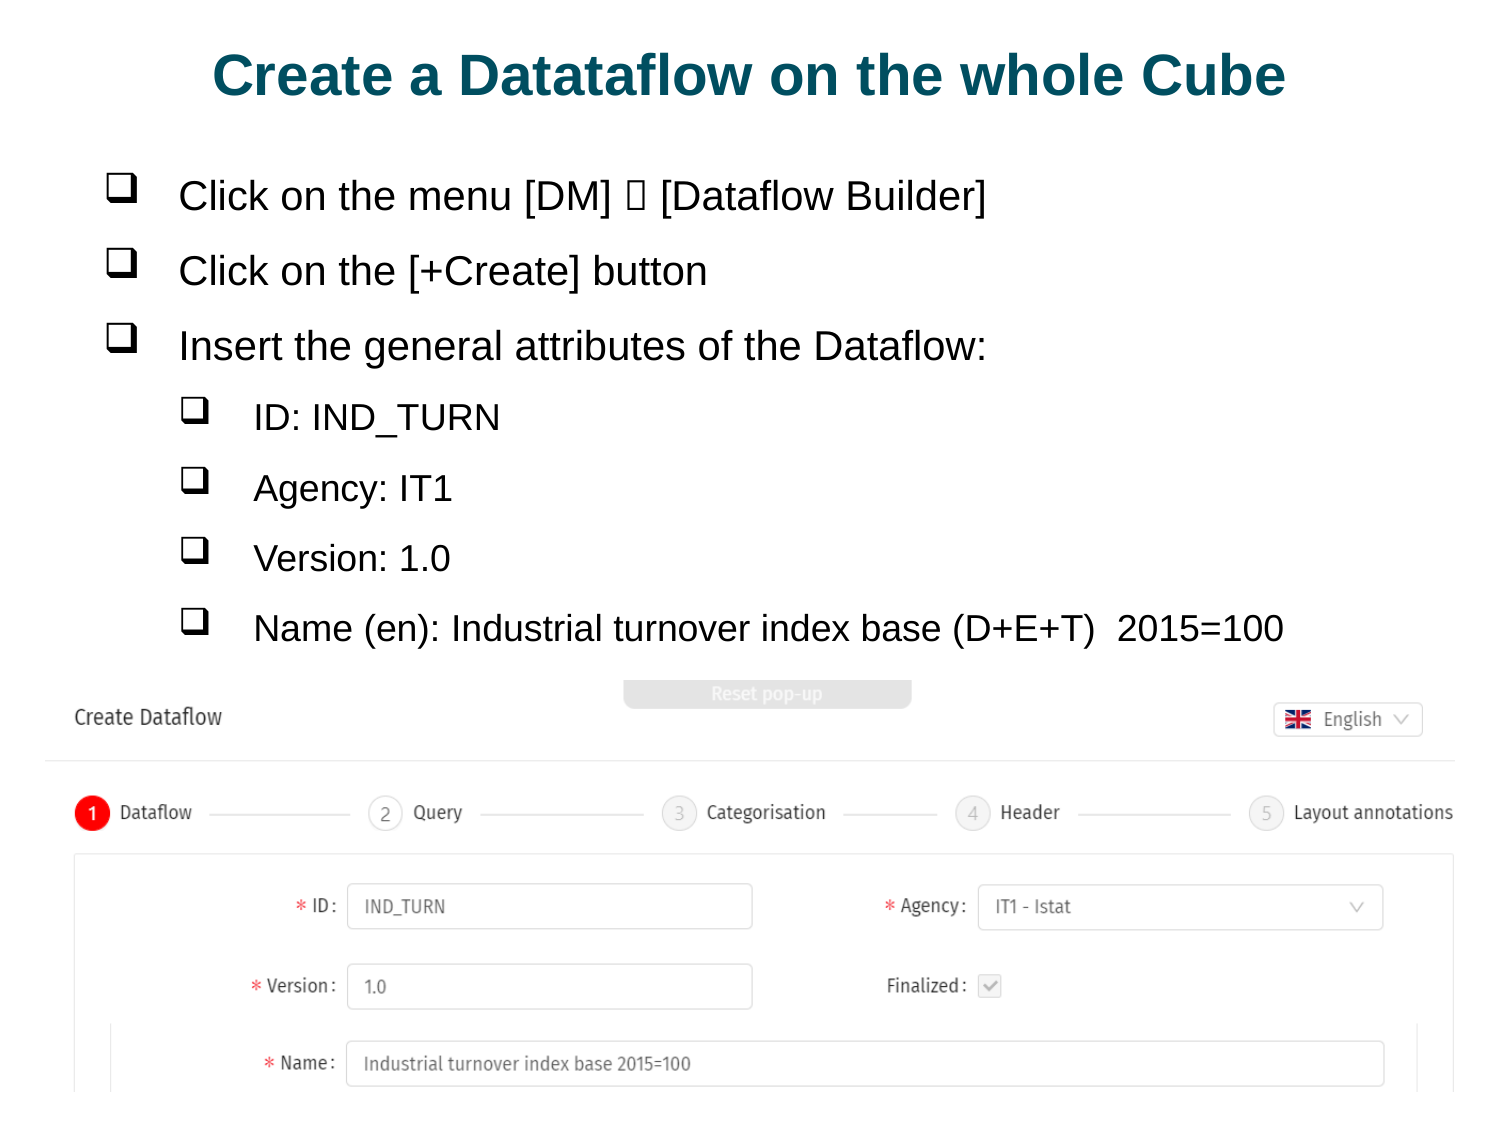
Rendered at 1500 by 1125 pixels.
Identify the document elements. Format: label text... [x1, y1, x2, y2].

text_box Click on the menu [DM]  [Dataflow Builder] Click on the [+Create] button Insert the general attributes of the Dataflow: ID: IND_TURN Agency: IT1 Version: 1.0 Name (en): Industrial turnover index base (D+E+T) 2015=100 [88, 160, 1441, 656]
title Create a Datataflow on the whole Cube [75, 20, 1425, 125]
picture [44, 680, 1456, 1092]
